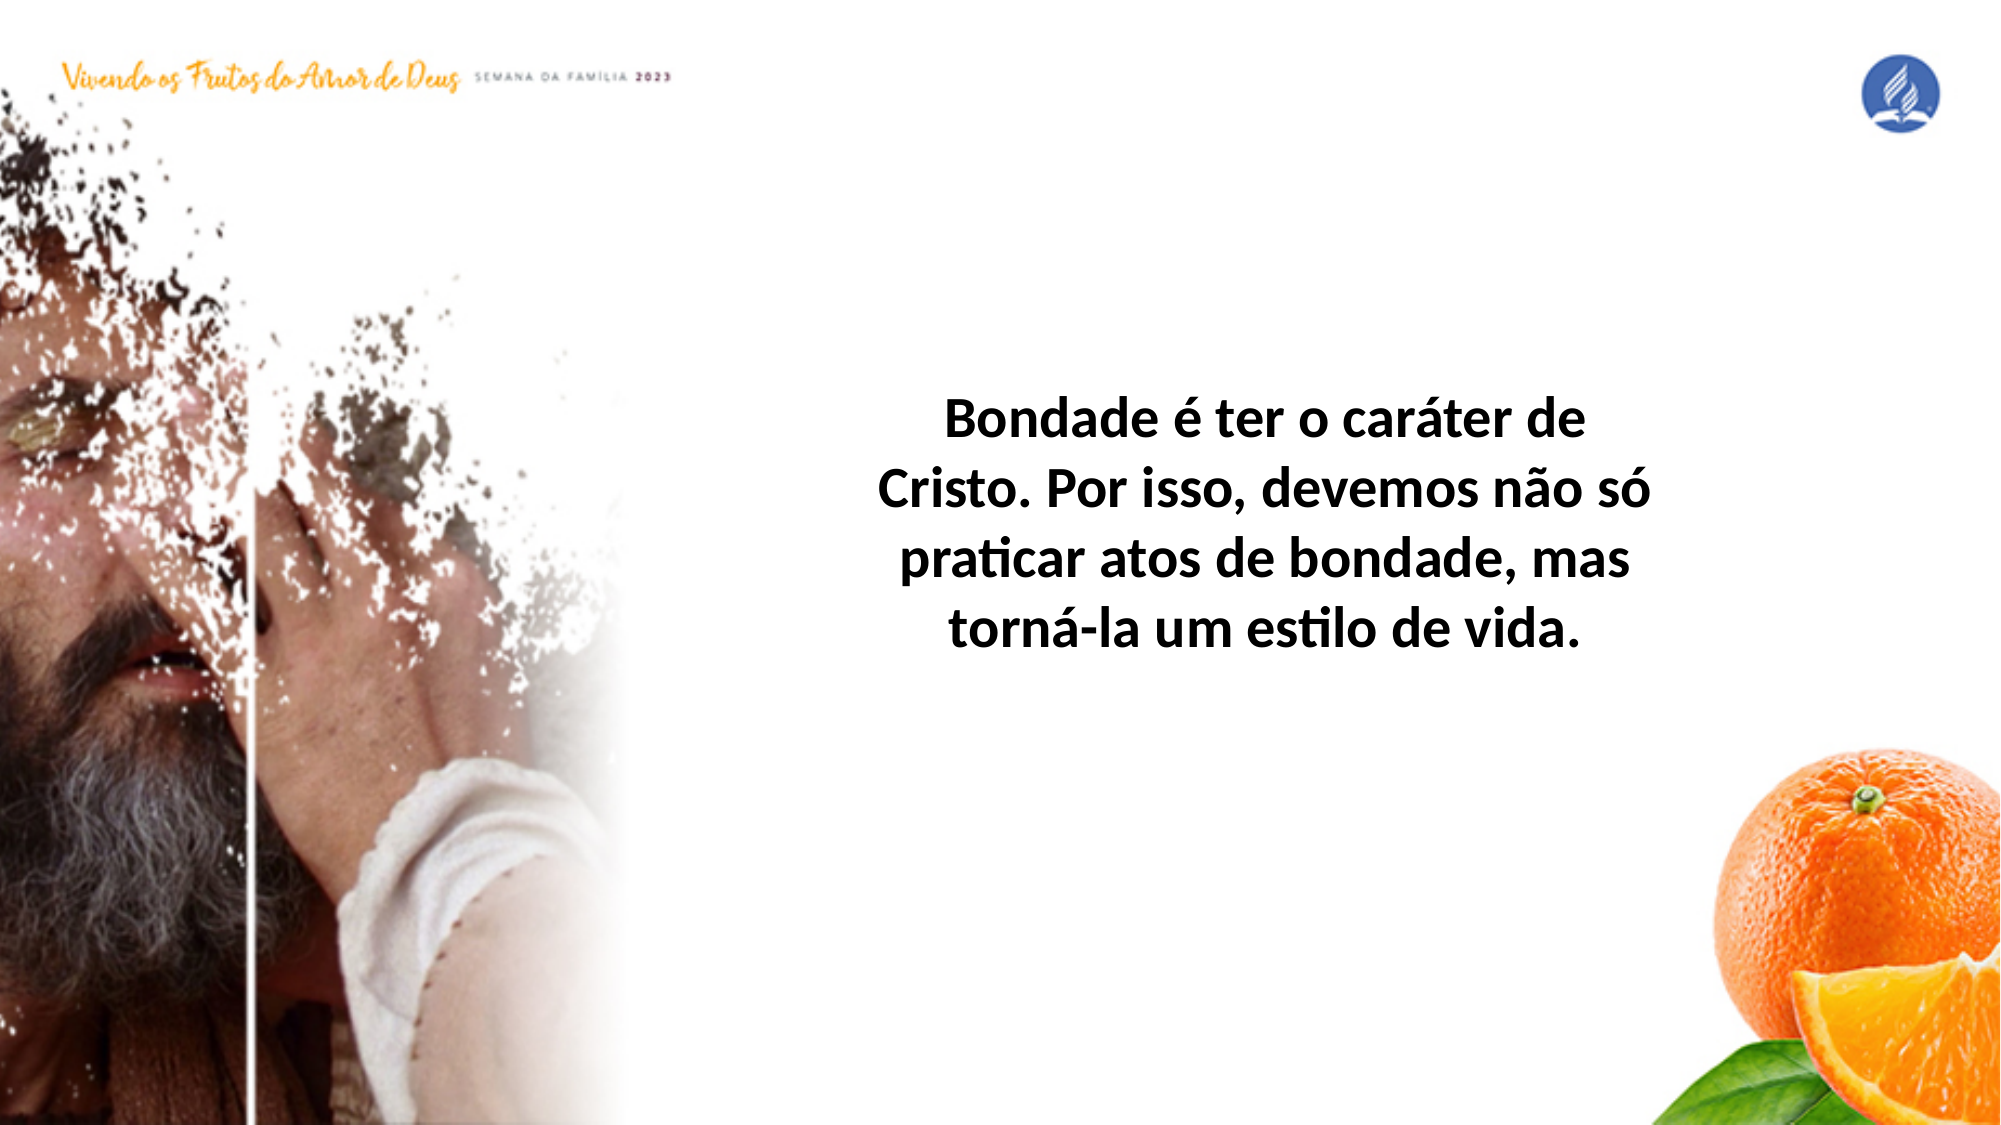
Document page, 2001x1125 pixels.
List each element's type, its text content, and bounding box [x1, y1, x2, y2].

text_box Bondade é ter o caráter de Cristo. Por isso, devemos não só praticar atos de bondade, mas torná-la um estilo de vida. [849, 372, 1688, 667]
picture [0, 0, 2001, 1125]
